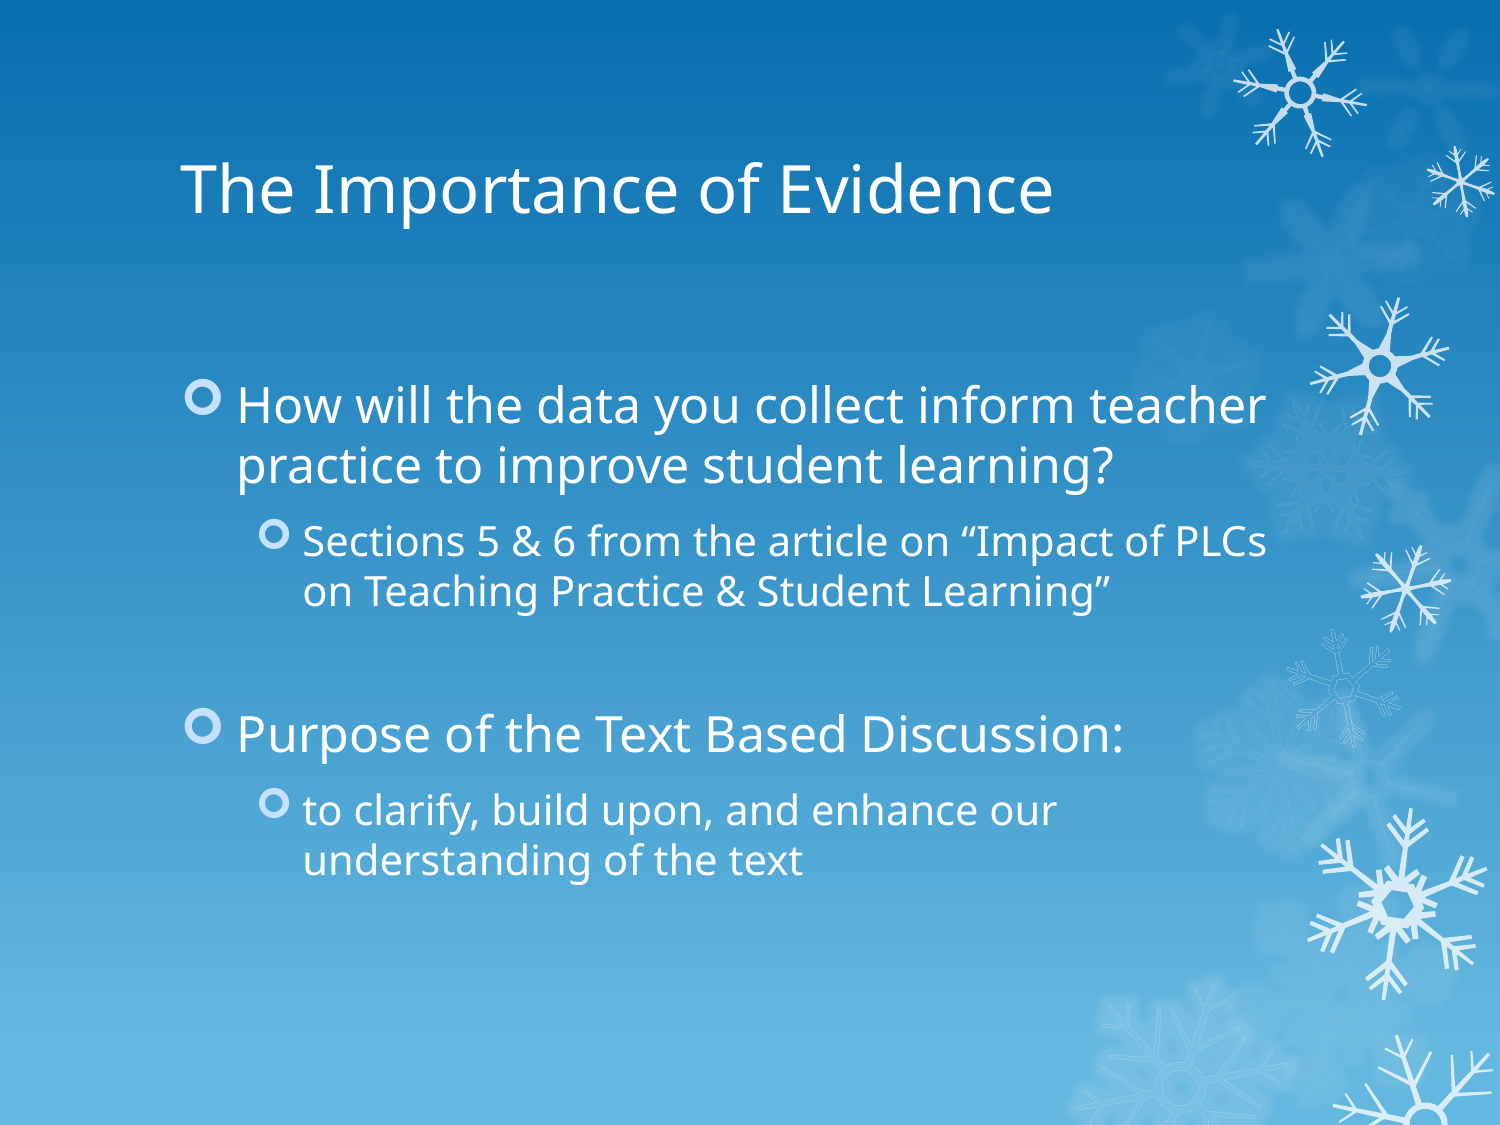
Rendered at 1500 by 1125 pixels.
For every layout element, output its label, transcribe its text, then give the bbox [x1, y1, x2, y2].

title The Importance of Evidence [165, 110, 1335, 263]
list How will the data you collect inform teacher practice to improve student learning? Sections 5 & 6 from the article on “Impact of PLCs on Teaching Practice & Student Learning” Purpose of the Text Based Discussion: to clarify, build upon, and enhance our understanding of the text [165, 296, 1335, 962]
